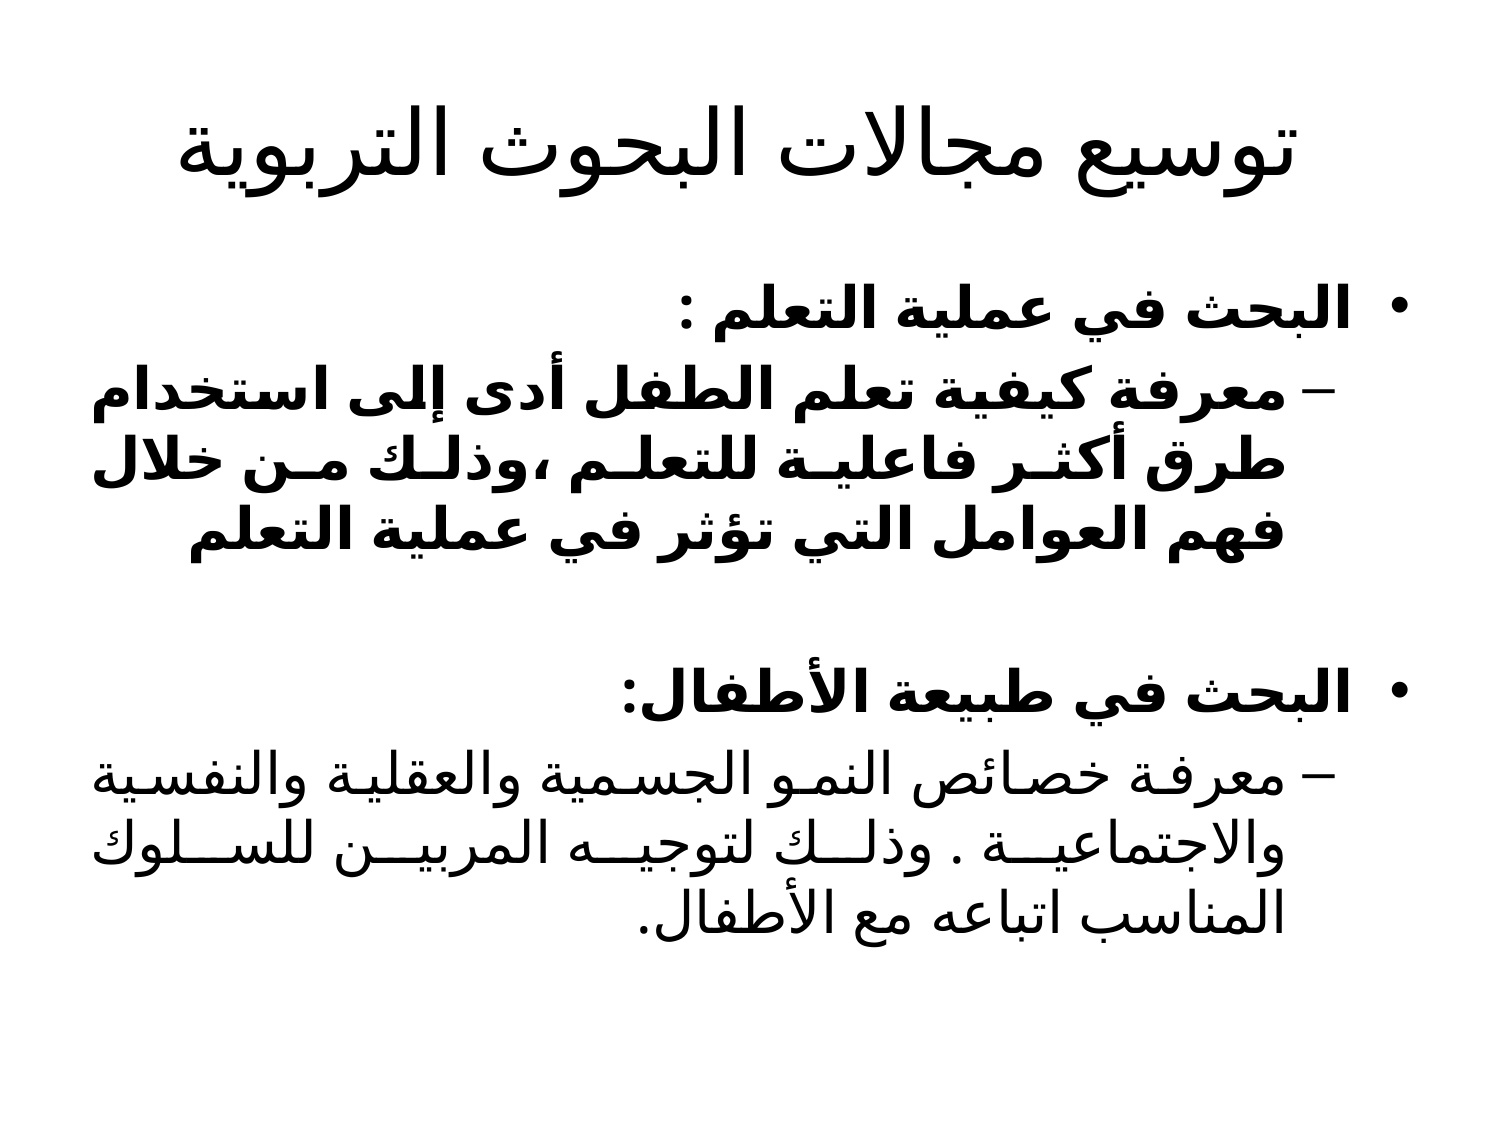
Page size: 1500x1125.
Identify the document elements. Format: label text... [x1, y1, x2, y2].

title توسيع مجالات البحوث التربوية [75, 45, 1425, 233]
list البحث في عملية التعلم : معرفة كيفية تعلم الطفل أدى إلى استخدام طرق أكثر فاعلية للتعلم ،وذلك من خلال فهم العوامل التي تؤثر في عملية التعلم البحث في طبيعة الأطفال: معرفة خصائص النمو الجسمية والعقلية والنفسية والاجتماعية . وذلك لتوجيه المربين للسلوك المناسب اتباعه مع الأطفال. [75, 262, 1425, 1005]
